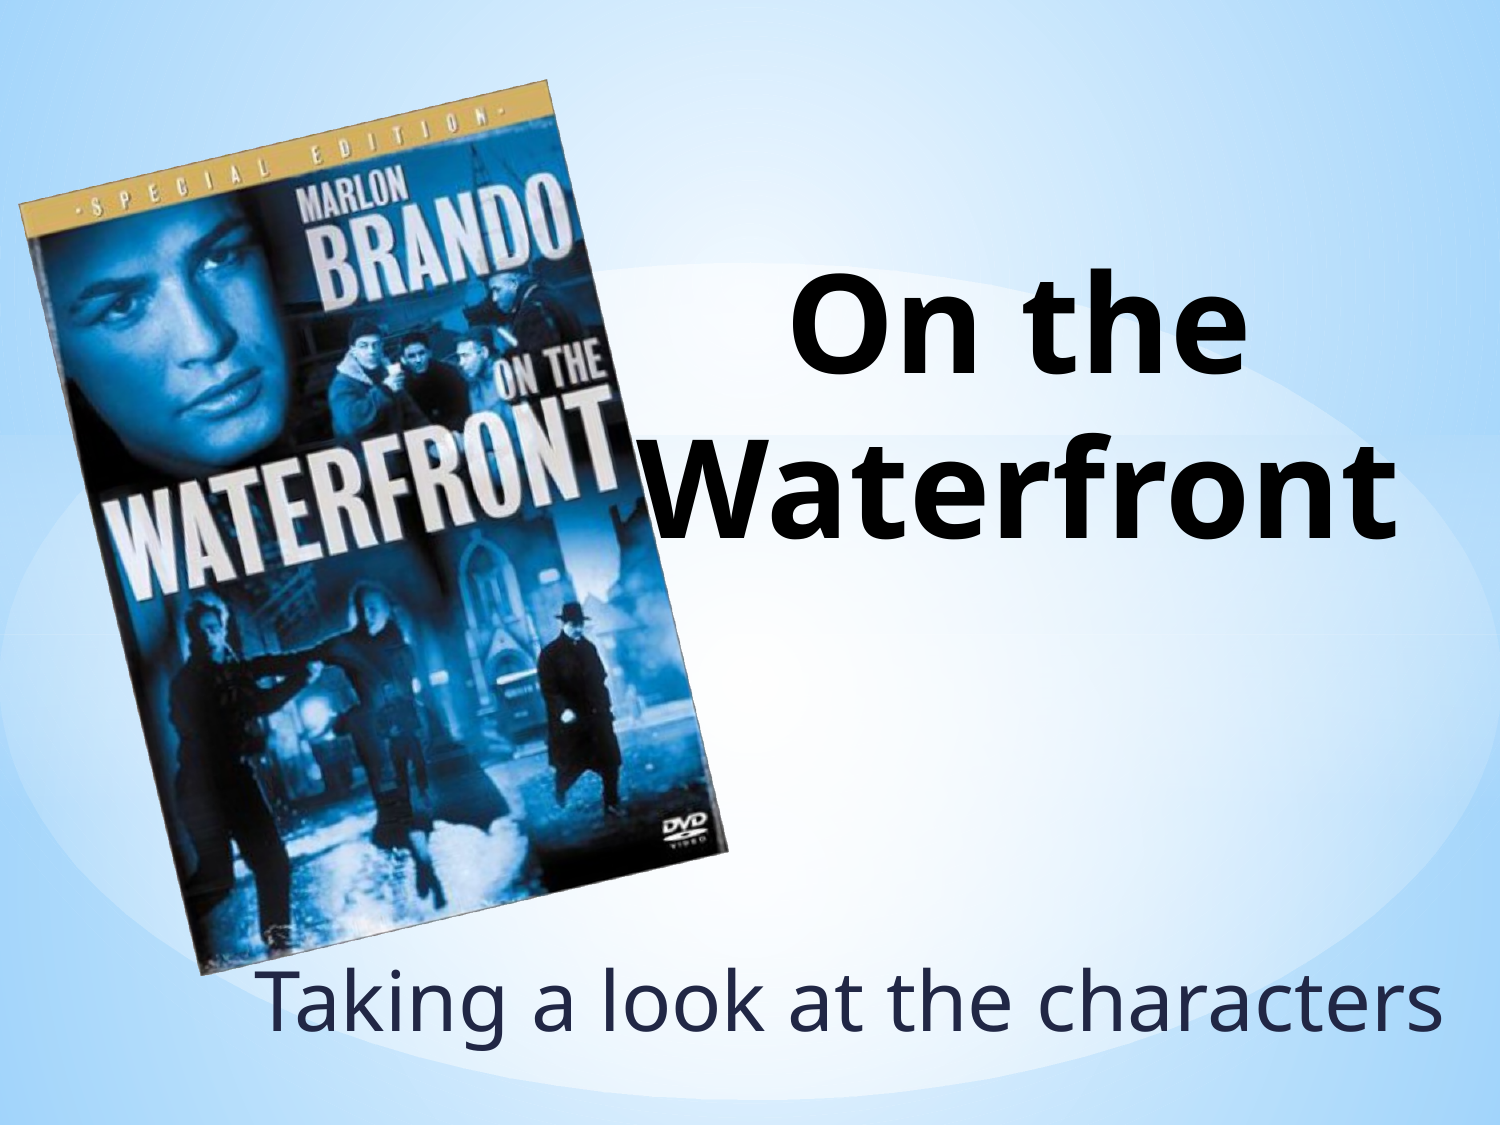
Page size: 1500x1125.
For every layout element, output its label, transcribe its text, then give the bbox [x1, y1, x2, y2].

picture [19, 80, 728, 976]
subtitle Taking a look at the characters [230, 940, 1471, 1086]
title On the Waterfront [478, 78, 1500, 858]
